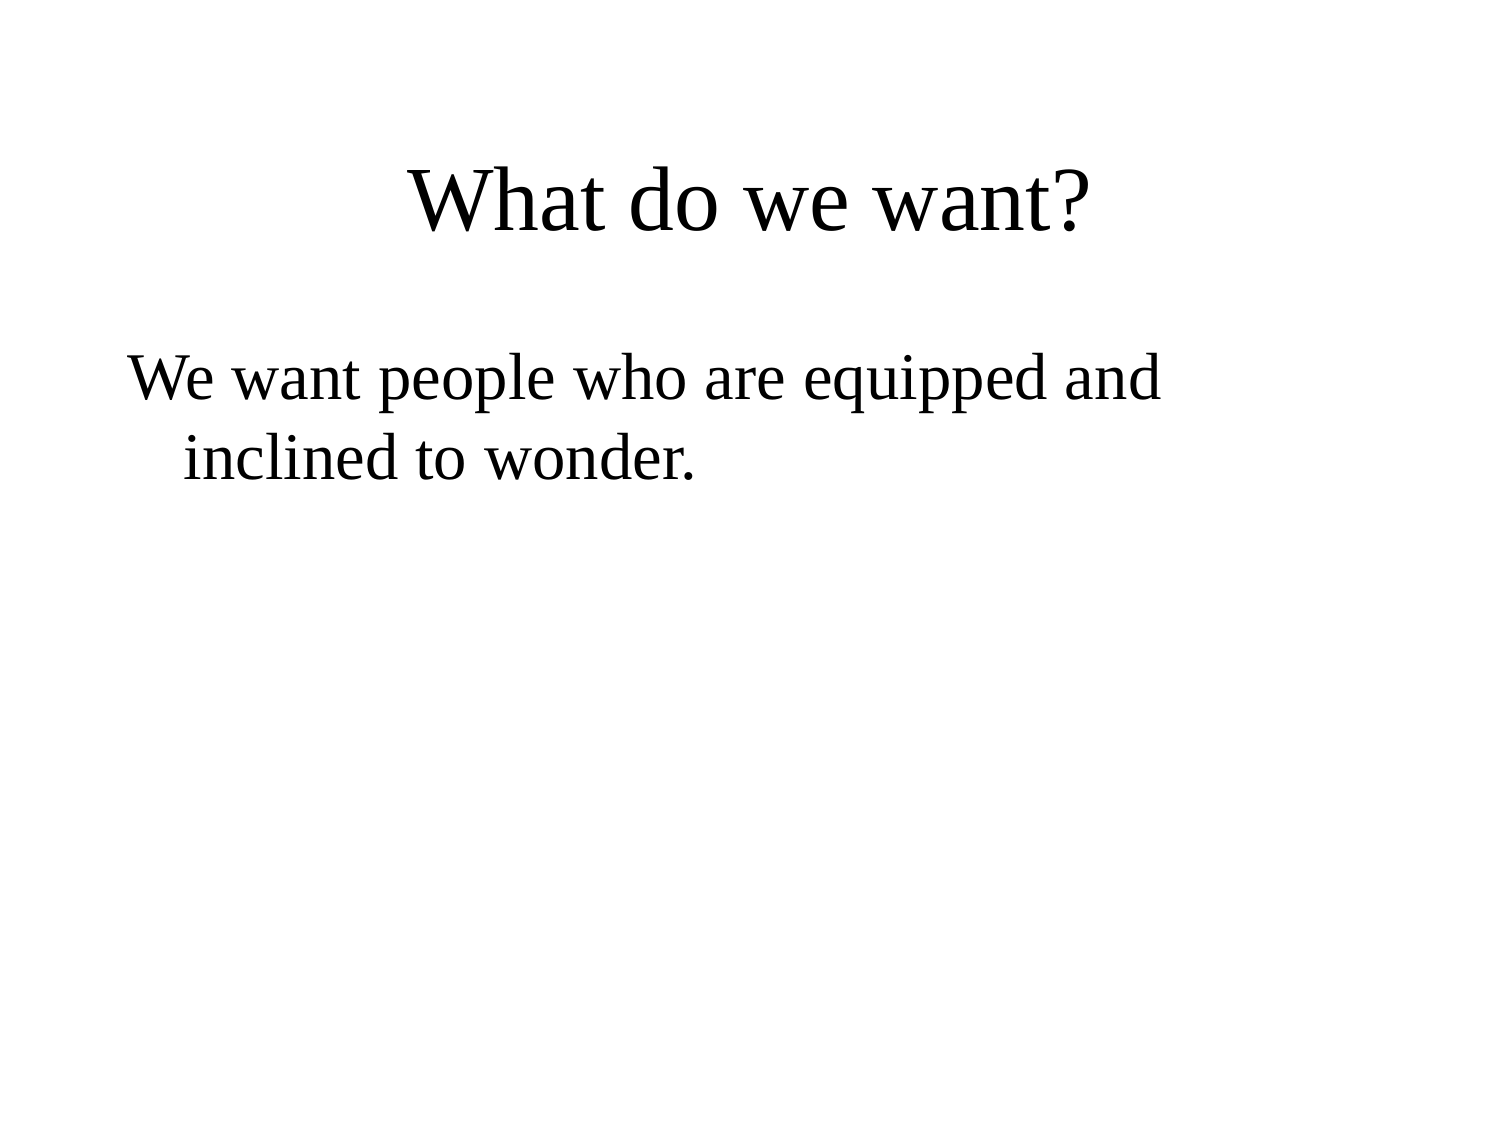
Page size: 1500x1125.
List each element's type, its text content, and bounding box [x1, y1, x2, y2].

list We want people who are equipped and inclined to wonder. [112, 324, 1388, 525]
title What do we want? [112, 99, 1388, 288]
